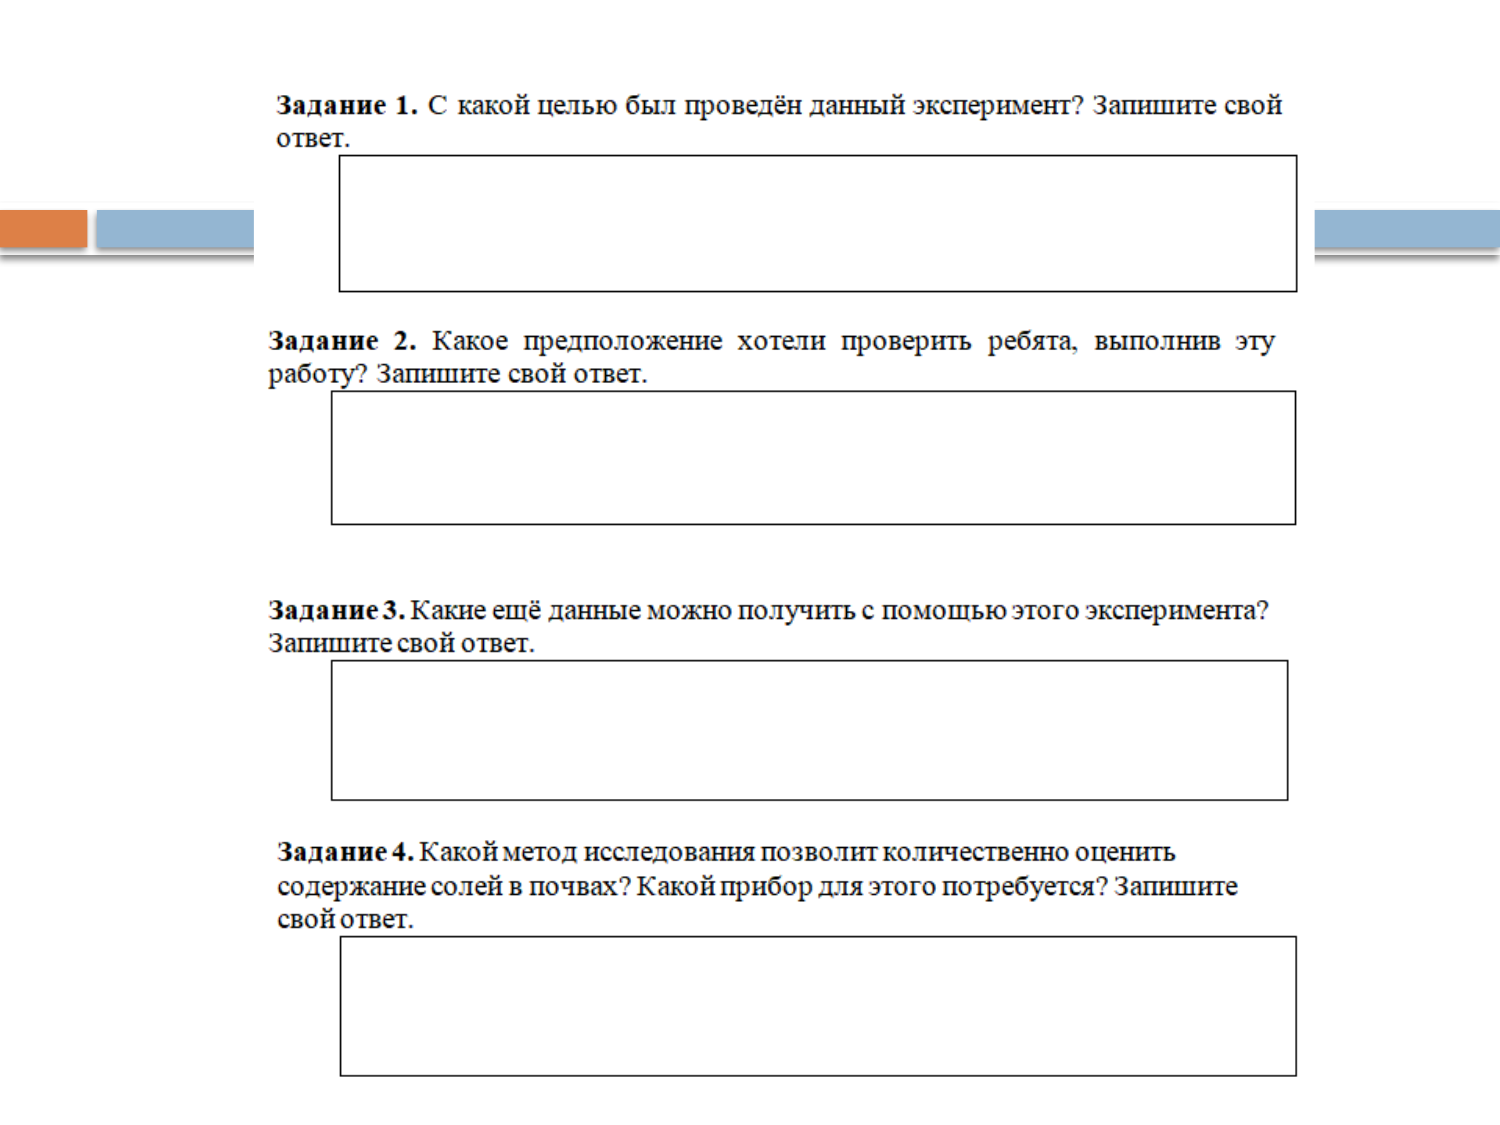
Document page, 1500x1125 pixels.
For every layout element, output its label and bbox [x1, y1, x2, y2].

picture [253, 77, 1316, 303]
picture [265, 822, 1316, 1092]
picture [253, 314, 1306, 809]
